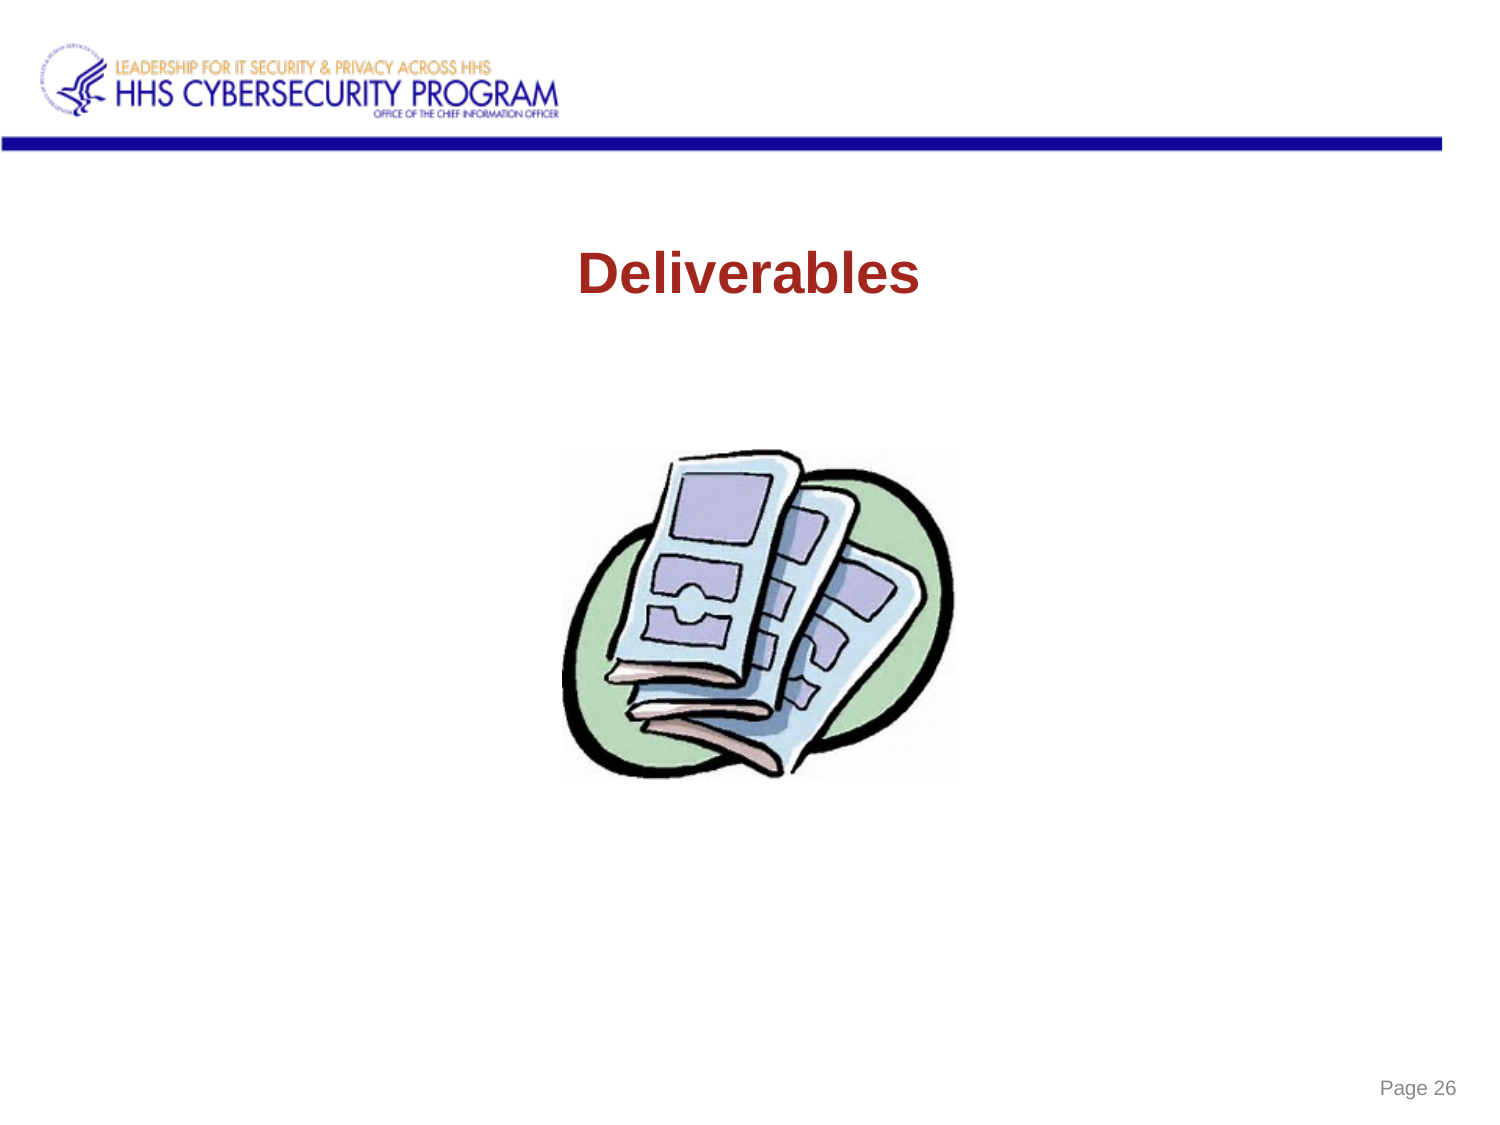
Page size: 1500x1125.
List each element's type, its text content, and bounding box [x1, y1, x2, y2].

slide_number Page 26 [1121, 1065, 1472, 1110]
picture [0, 0, 1443, 234]
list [562, 449, 957, 780]
title Deliverables [22, 174, 1478, 313]
